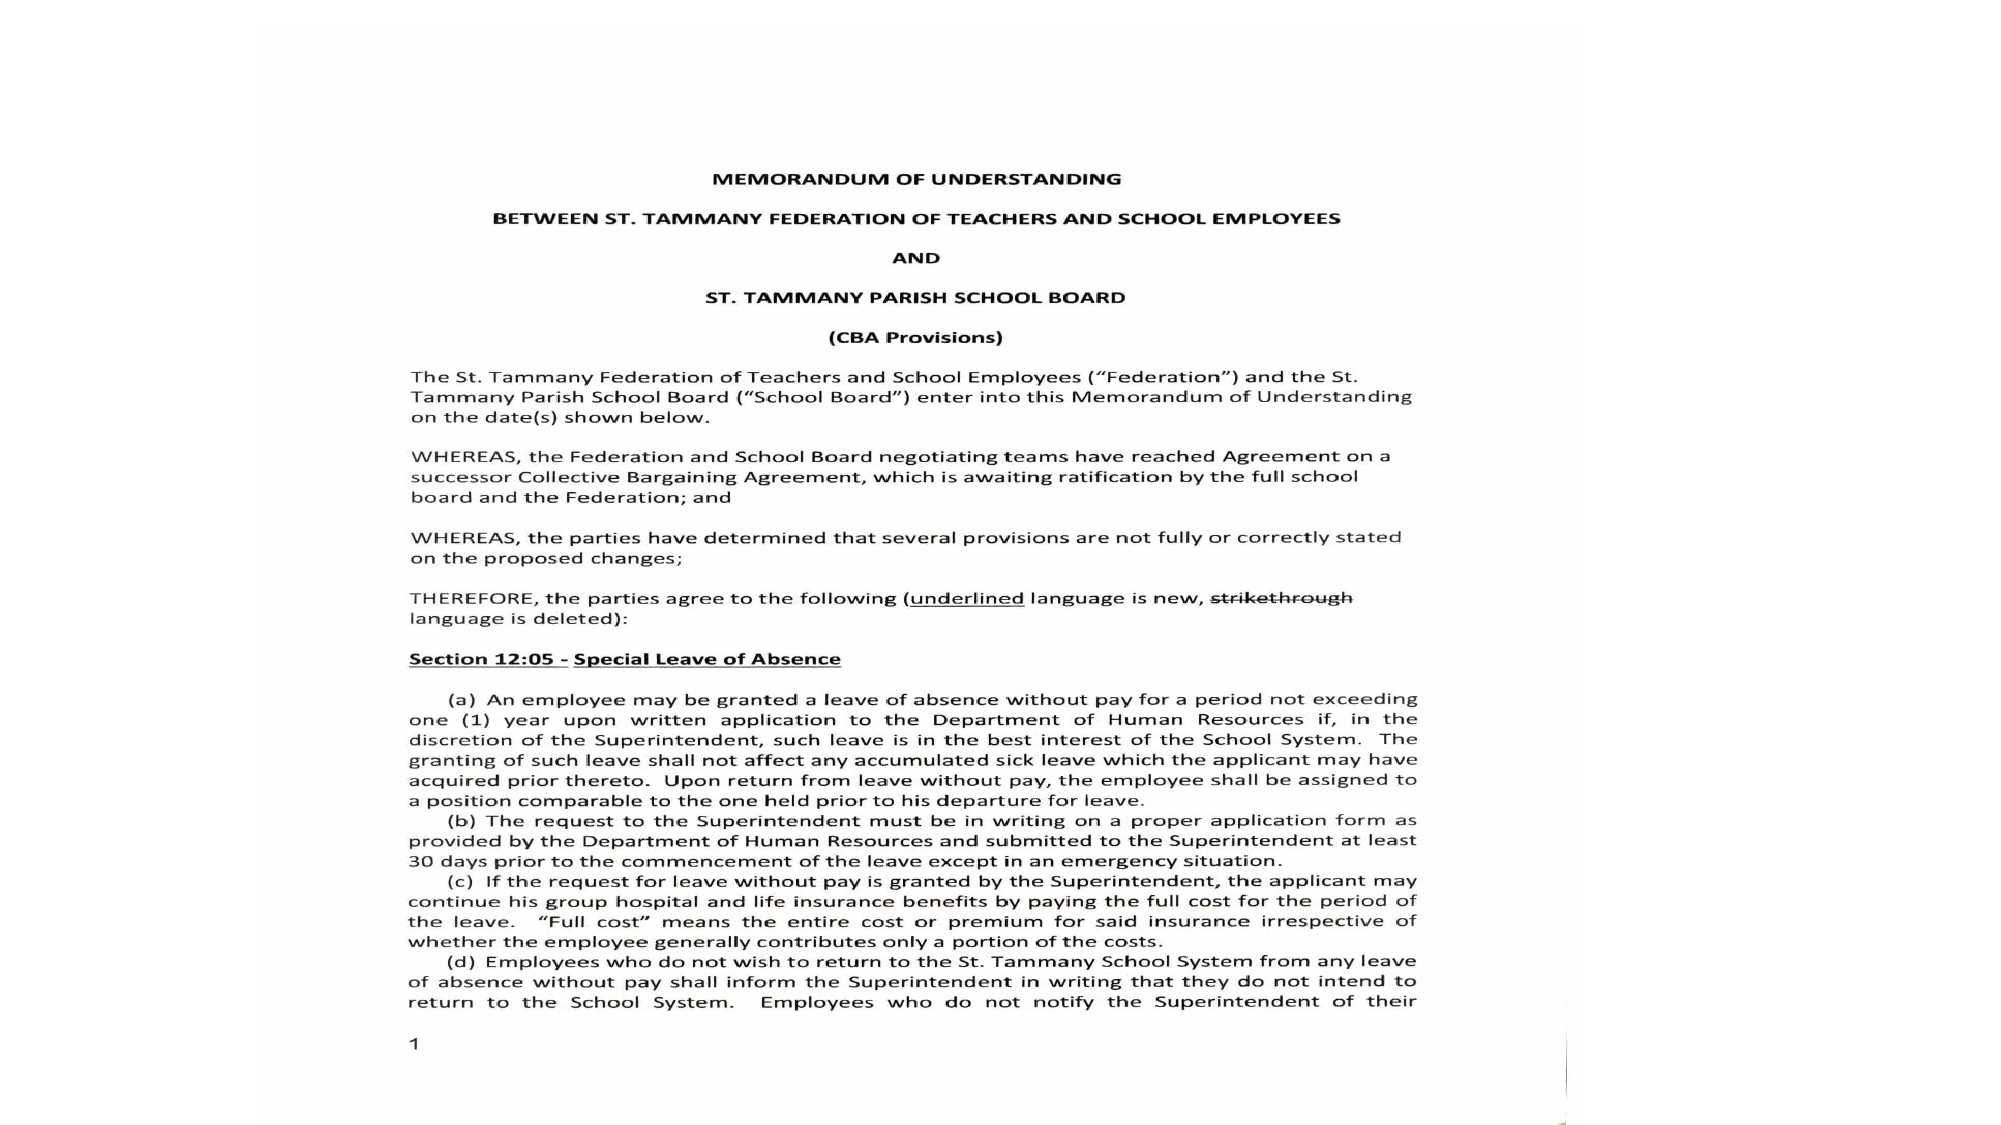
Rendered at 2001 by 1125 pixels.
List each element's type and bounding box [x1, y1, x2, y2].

picture [258, 28, 1577, 1125]
